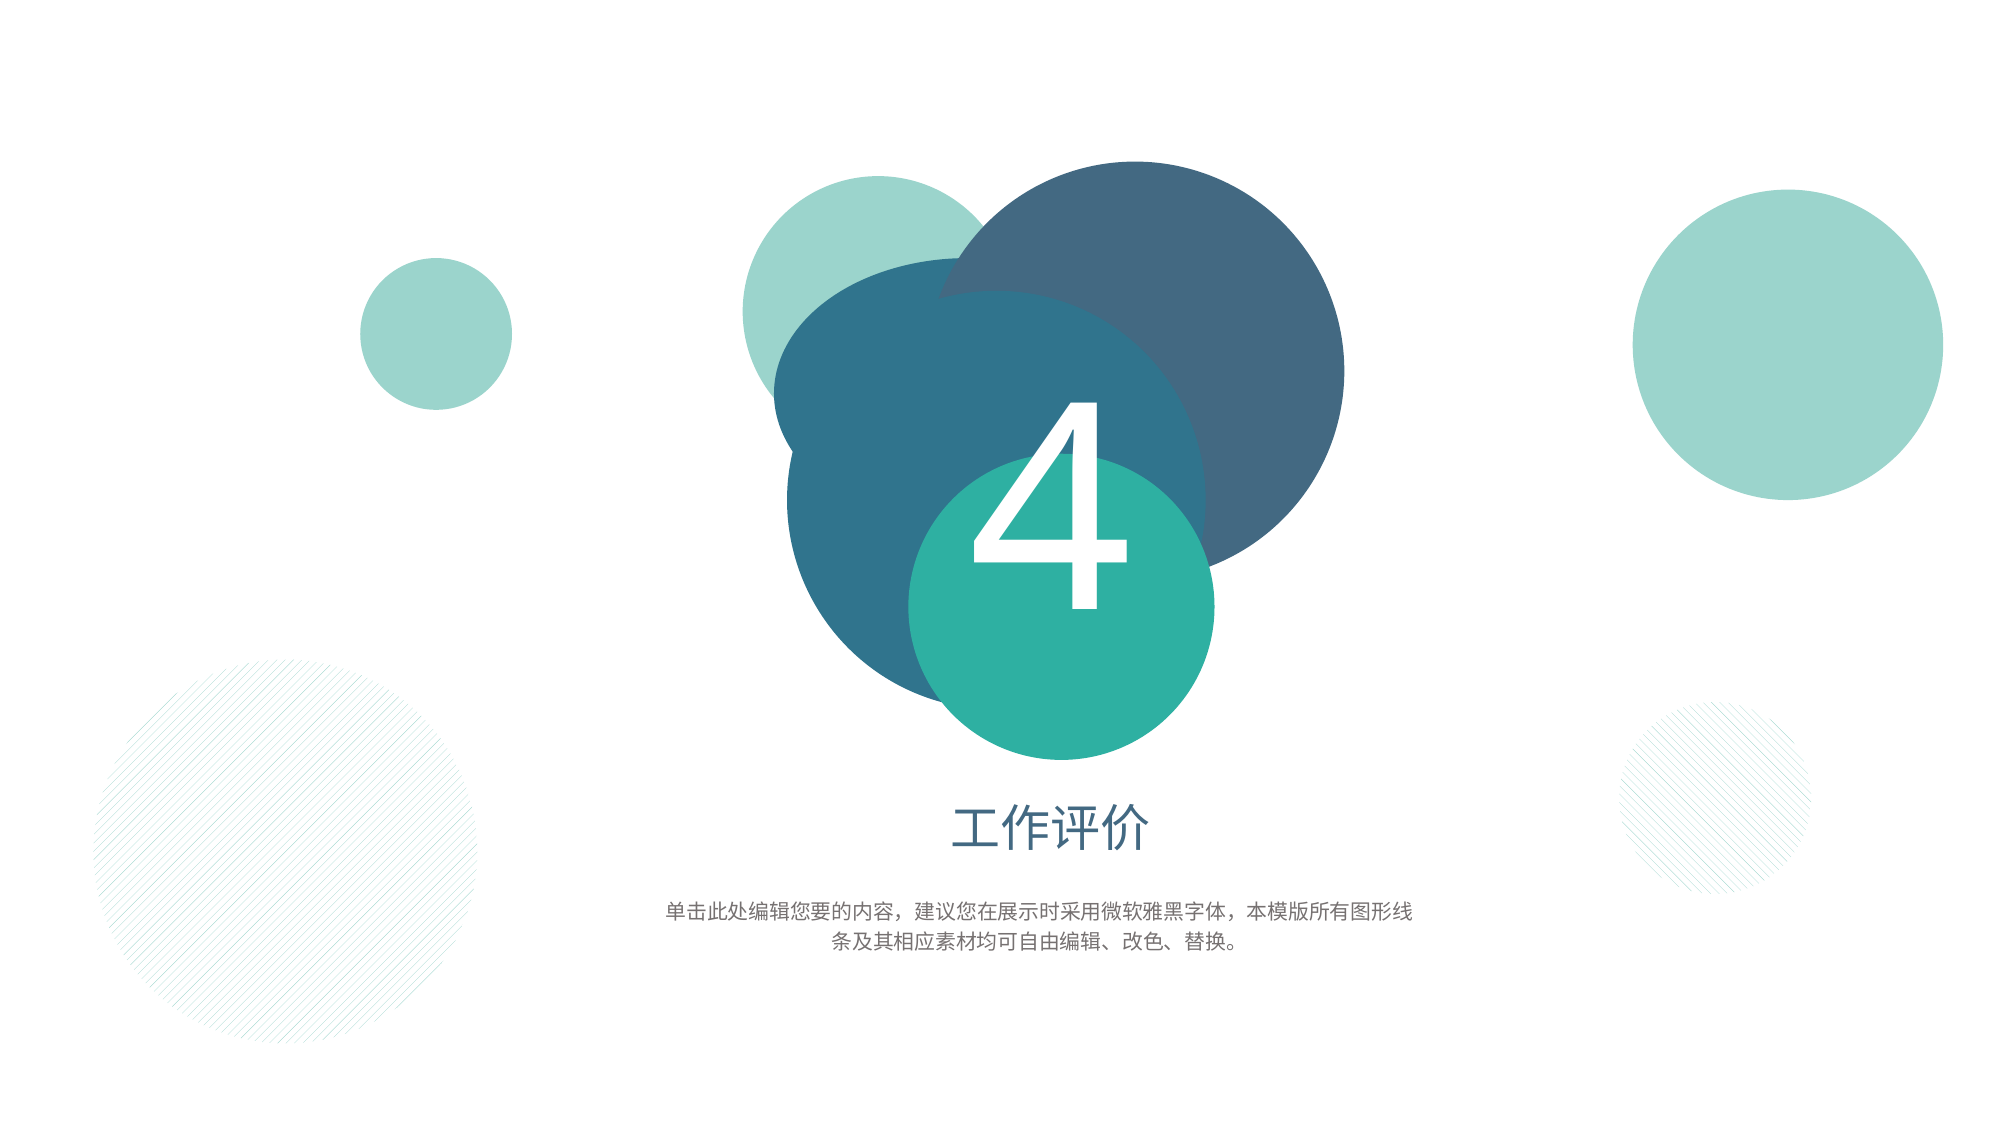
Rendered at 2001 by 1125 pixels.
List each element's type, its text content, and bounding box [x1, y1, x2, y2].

text_box [92, 658, 479, 1045]
text_box 单击此处编辑您要的内容，建议您在展示时采用微软雅黑字体，本模版所有图形线条及其相应素材均可自由编辑、改色、替换。 [658, 893, 1420, 954]
text_box [359, 257, 514, 411]
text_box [742, 161, 1345, 760]
text_box [1631, 188, 1945, 502]
text_box [1618, 701, 1813, 896]
text_box 工作评价 [939, 790, 1163, 862]
